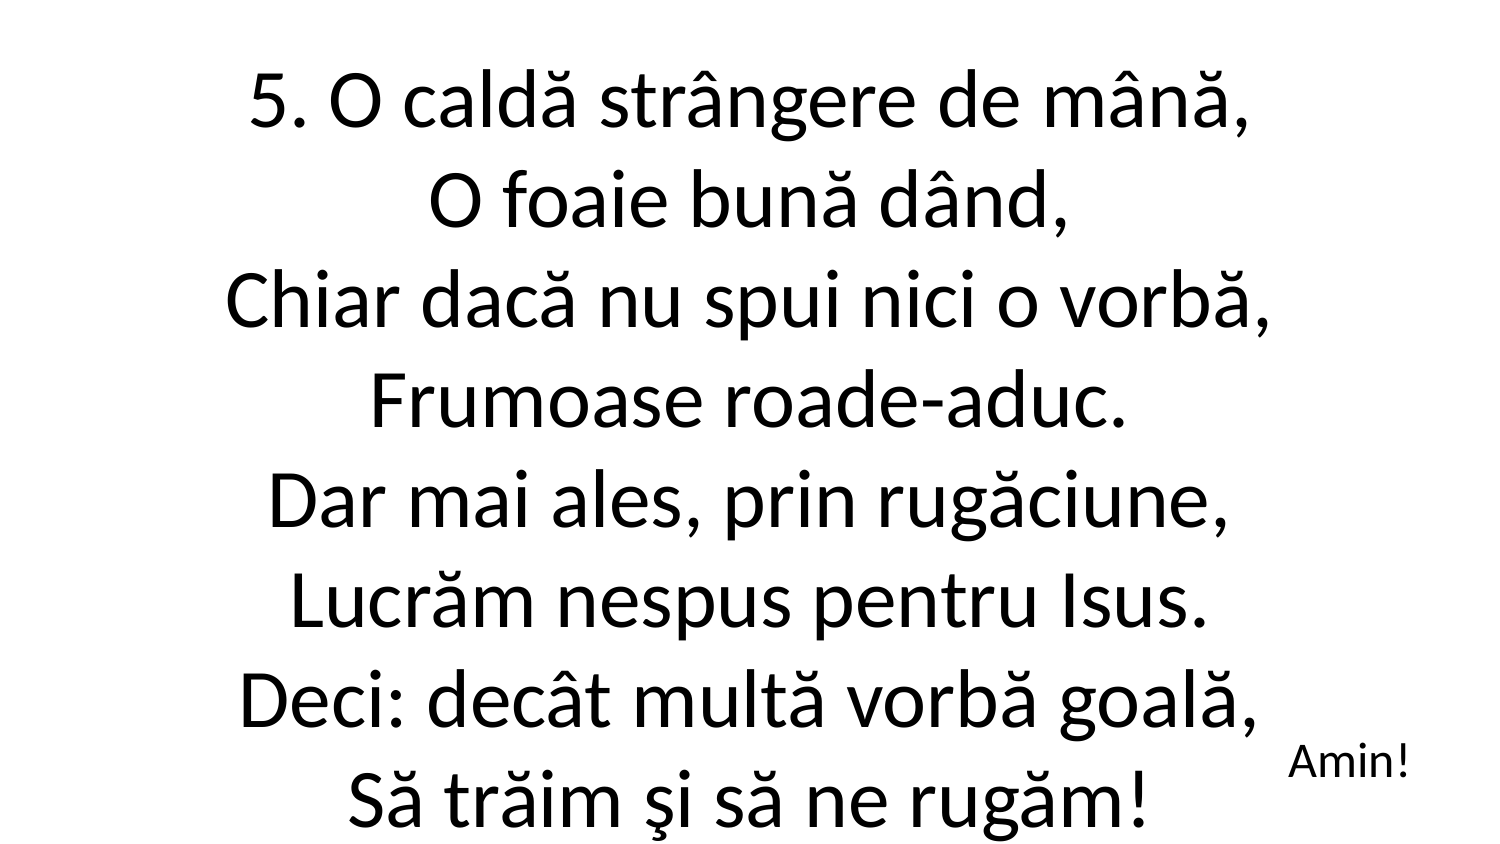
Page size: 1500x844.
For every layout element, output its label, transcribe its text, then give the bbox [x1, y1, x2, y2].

text_box Amin! [1273, 674, 1427, 795]
text_box 5. O caldă strângere de mână, O foaie bună dând, Chiar dacă nu spui nici o vorbă, Frumoase roade-aduc. Dar mai ales, prin rugăciune, Lucrăm nespus pentru Isus. Deci: decât multă vorbă goală, Să trăim şi să ne rugăm! [210, 0, 1290, 844]
